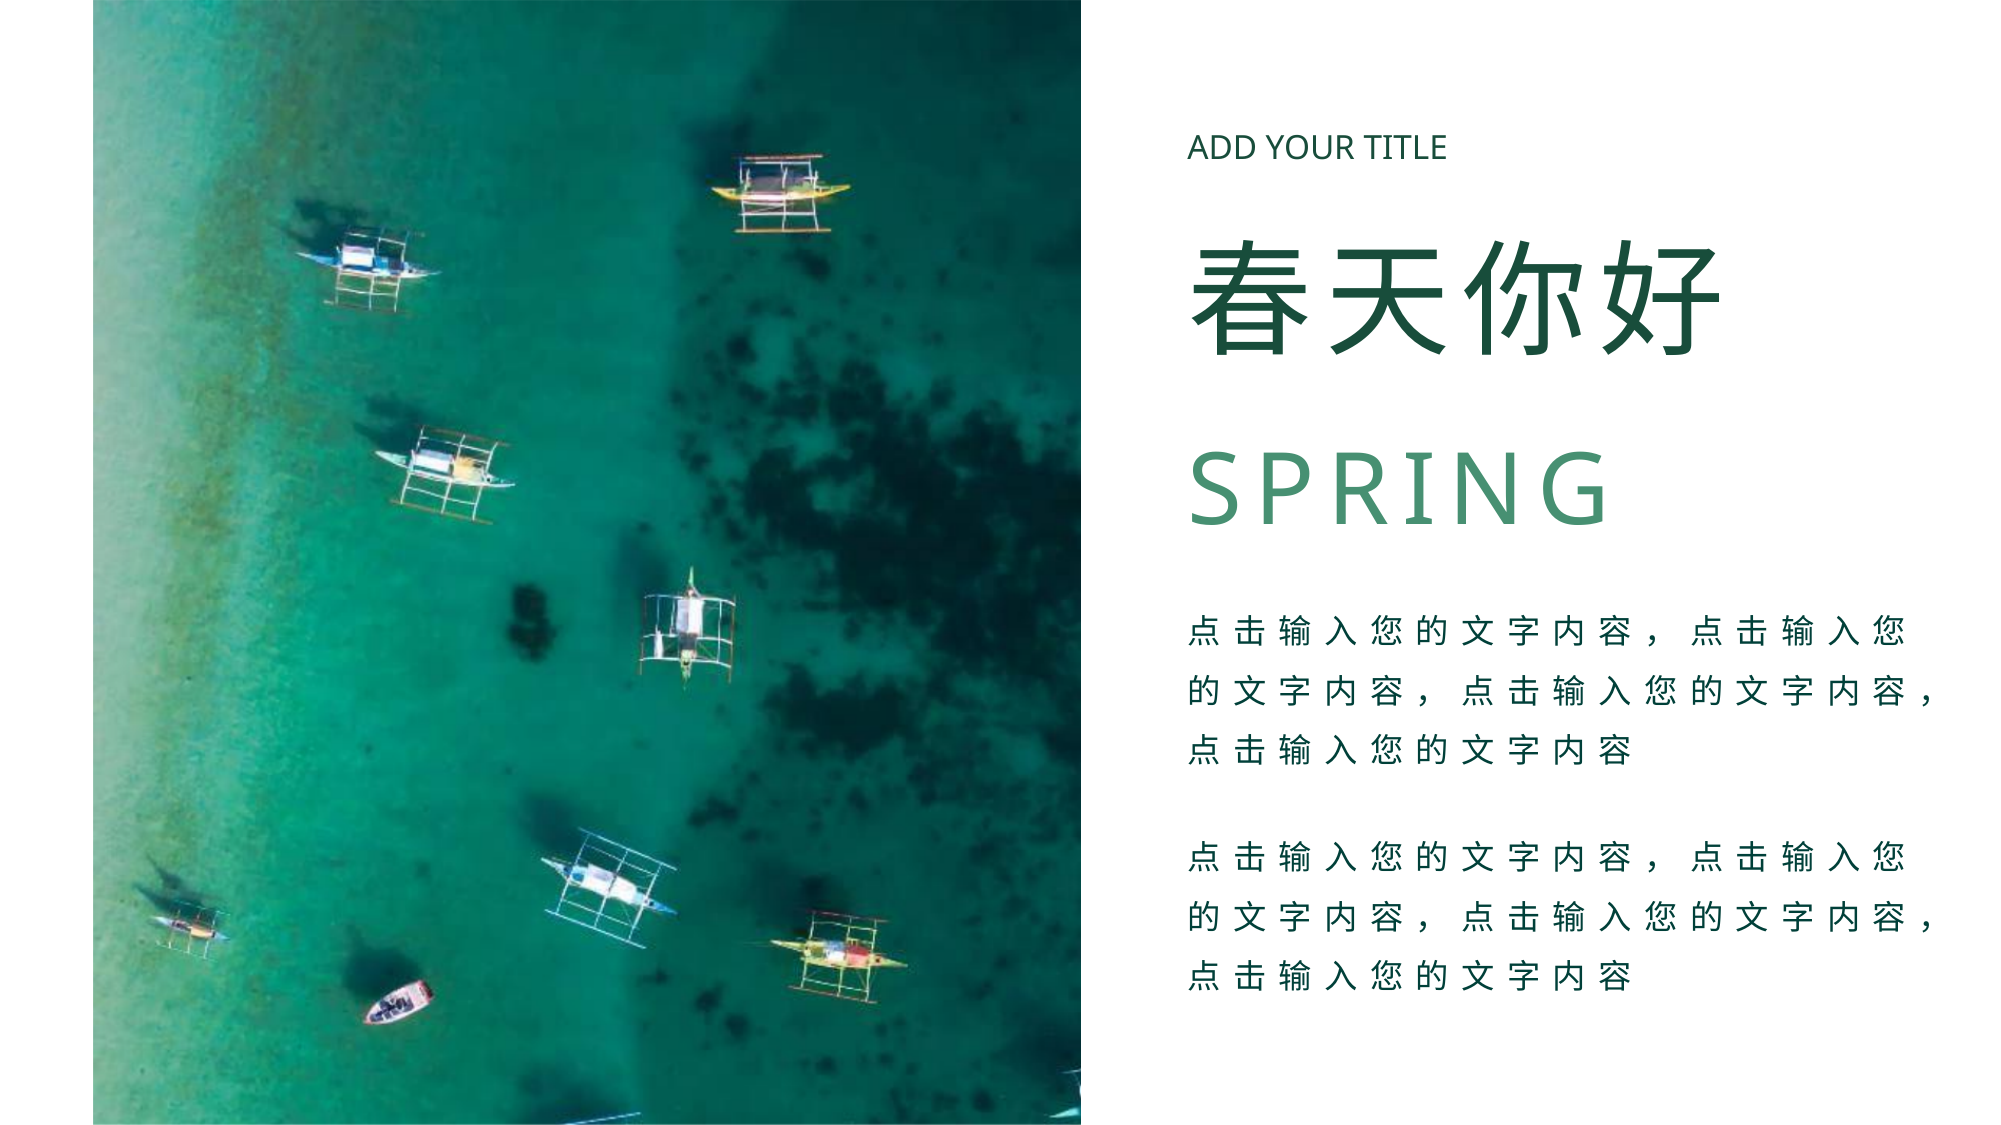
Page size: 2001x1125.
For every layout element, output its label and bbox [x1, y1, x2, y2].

picture [23, 1, 1149, 1124]
text_box [1172, 119, 1954, 1006]
